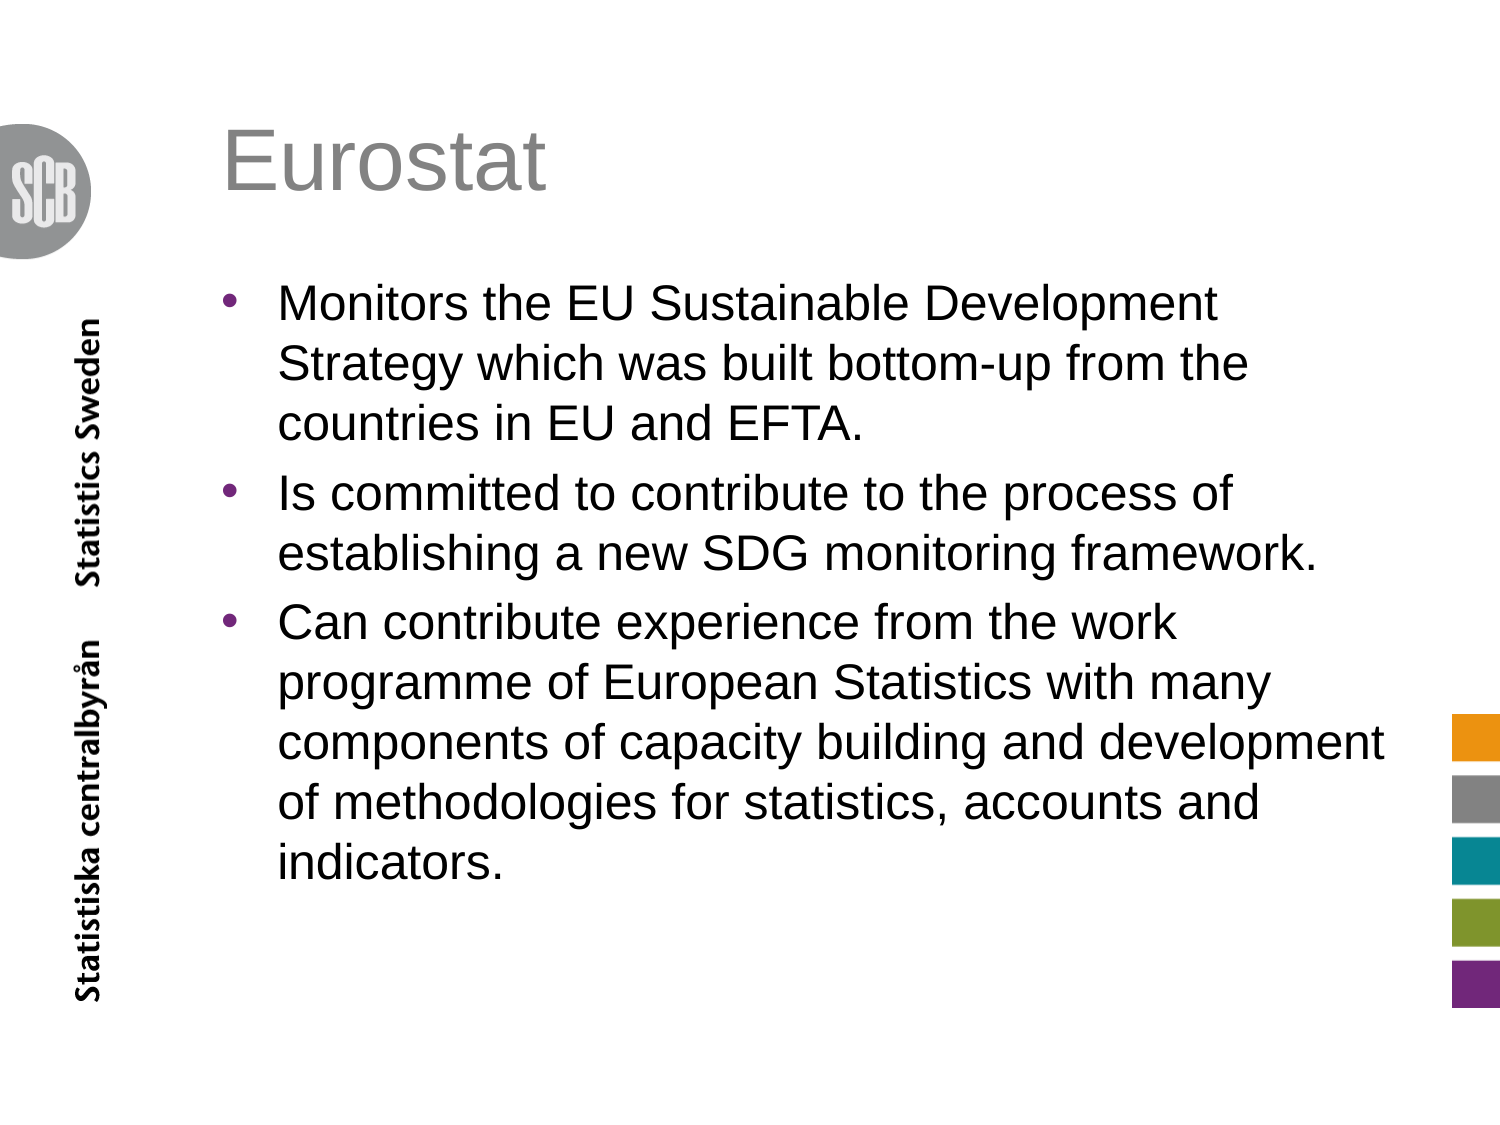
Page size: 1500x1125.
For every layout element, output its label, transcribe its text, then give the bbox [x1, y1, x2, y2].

picture [0, 124, 107, 1002]
list Monitors the EU Sustainable Development Strategy which was built bottom-up from the countries in EU and EFTA. Is committed to contribute to the process of establishing a new SDG monitoring framework. Can contribute experience from the work programme of European Statistics with many components of capacity building and development of methodologies for statistics, accounts and indicators. [206, 262, 1425, 1005]
title Eurostat [206, 62, 1425, 250]
picture [1452, 714, 1500, 1008]
